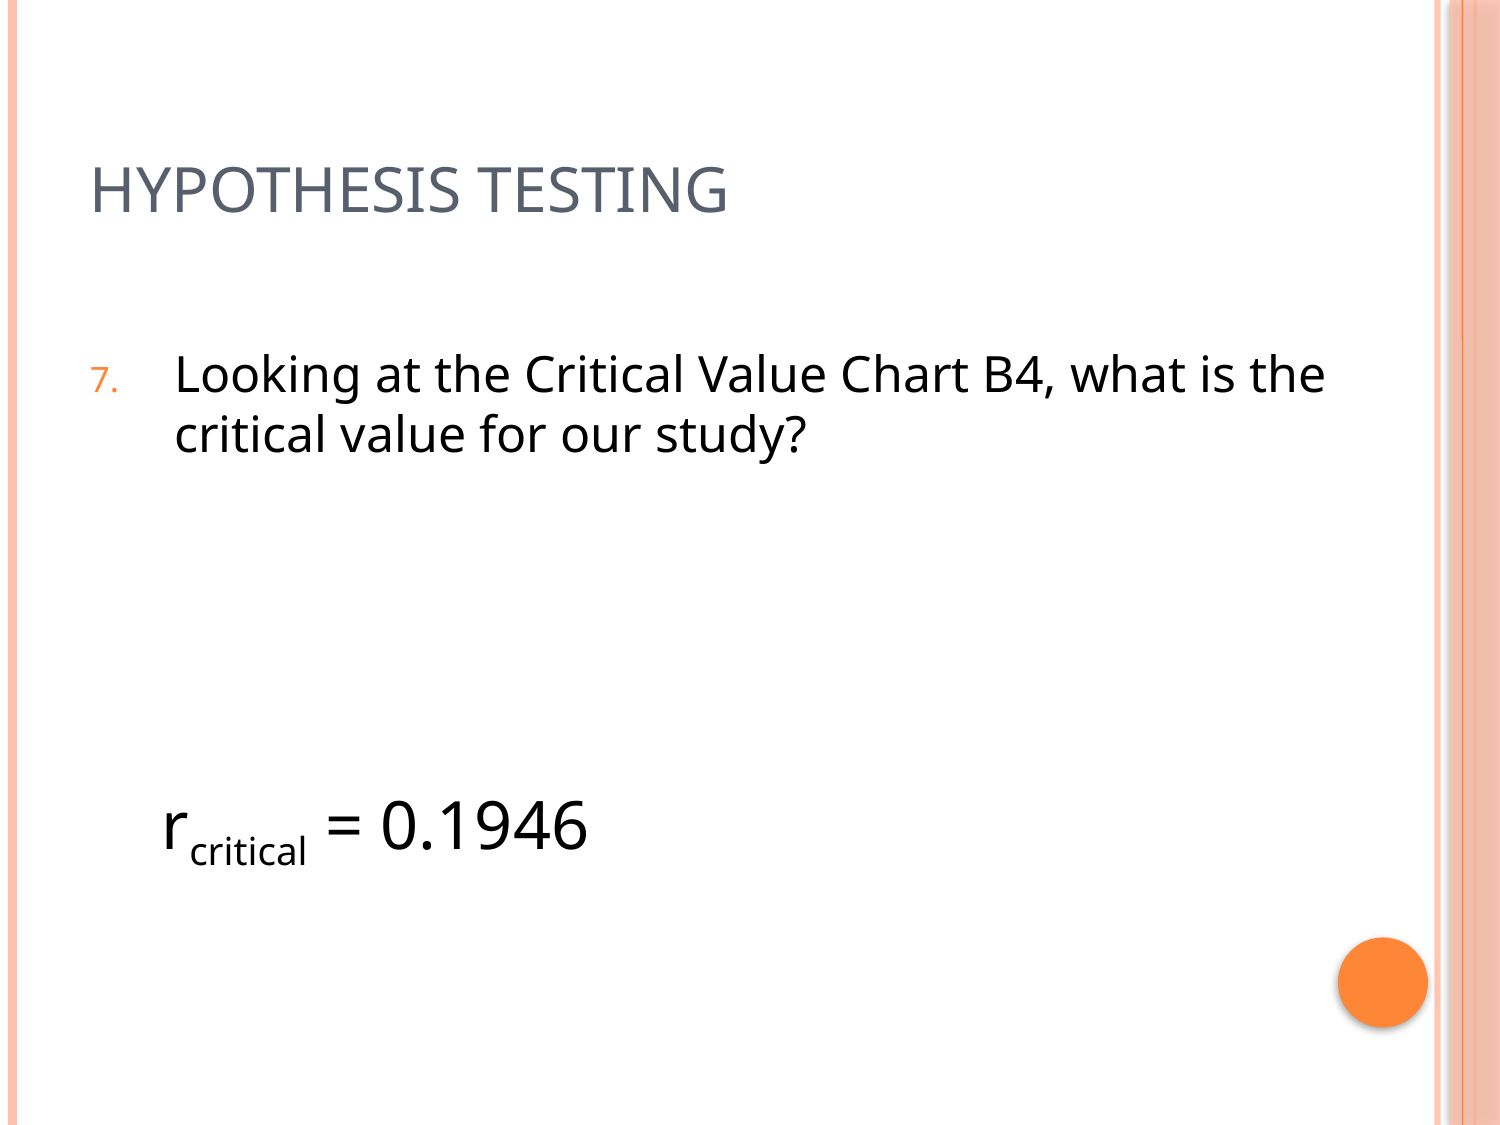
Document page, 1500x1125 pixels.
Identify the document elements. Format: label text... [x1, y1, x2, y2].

title Hypothesis Testing [75, 45, 1300, 233]
list Looking at the Critical Value Chart B4, what is the critical value for our study? [75, 262, 1425, 713]
text_box rcritical = 0.1946 [62, 774, 1413, 1038]
